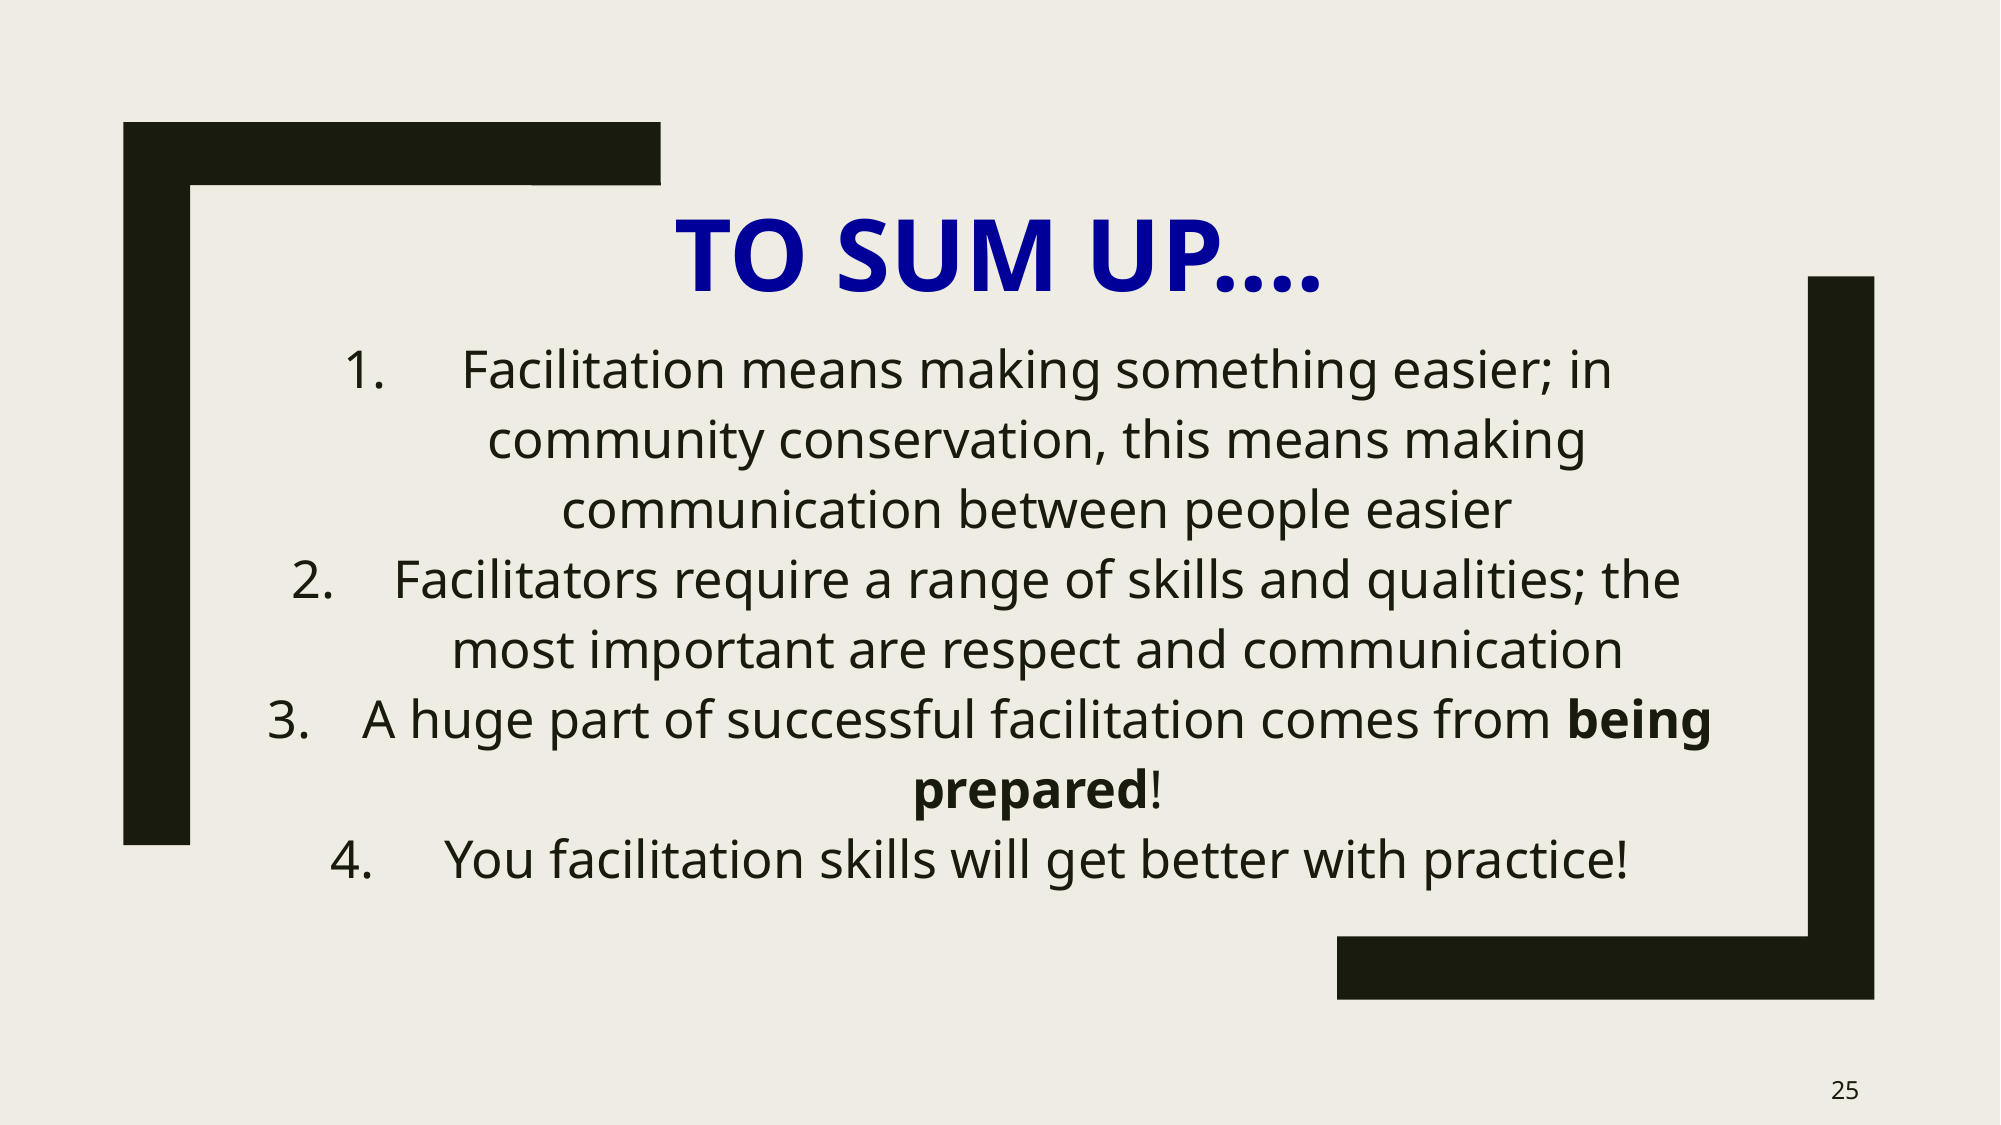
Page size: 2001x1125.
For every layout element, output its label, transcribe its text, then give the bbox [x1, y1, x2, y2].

slide_number 25 [1612, 1058, 1875, 1125]
title To sum up.... [314, 193, 1686, 320]
subtitle Facilitation means making something easier; in community conservation, this means making communication between people easier Facilitators require a range of skills and qualities; the most important are respect and communication A huge part of successful facilitation comes from being prepared! You facilitation skills will get better with practice! [243, 320, 1764, 908]
